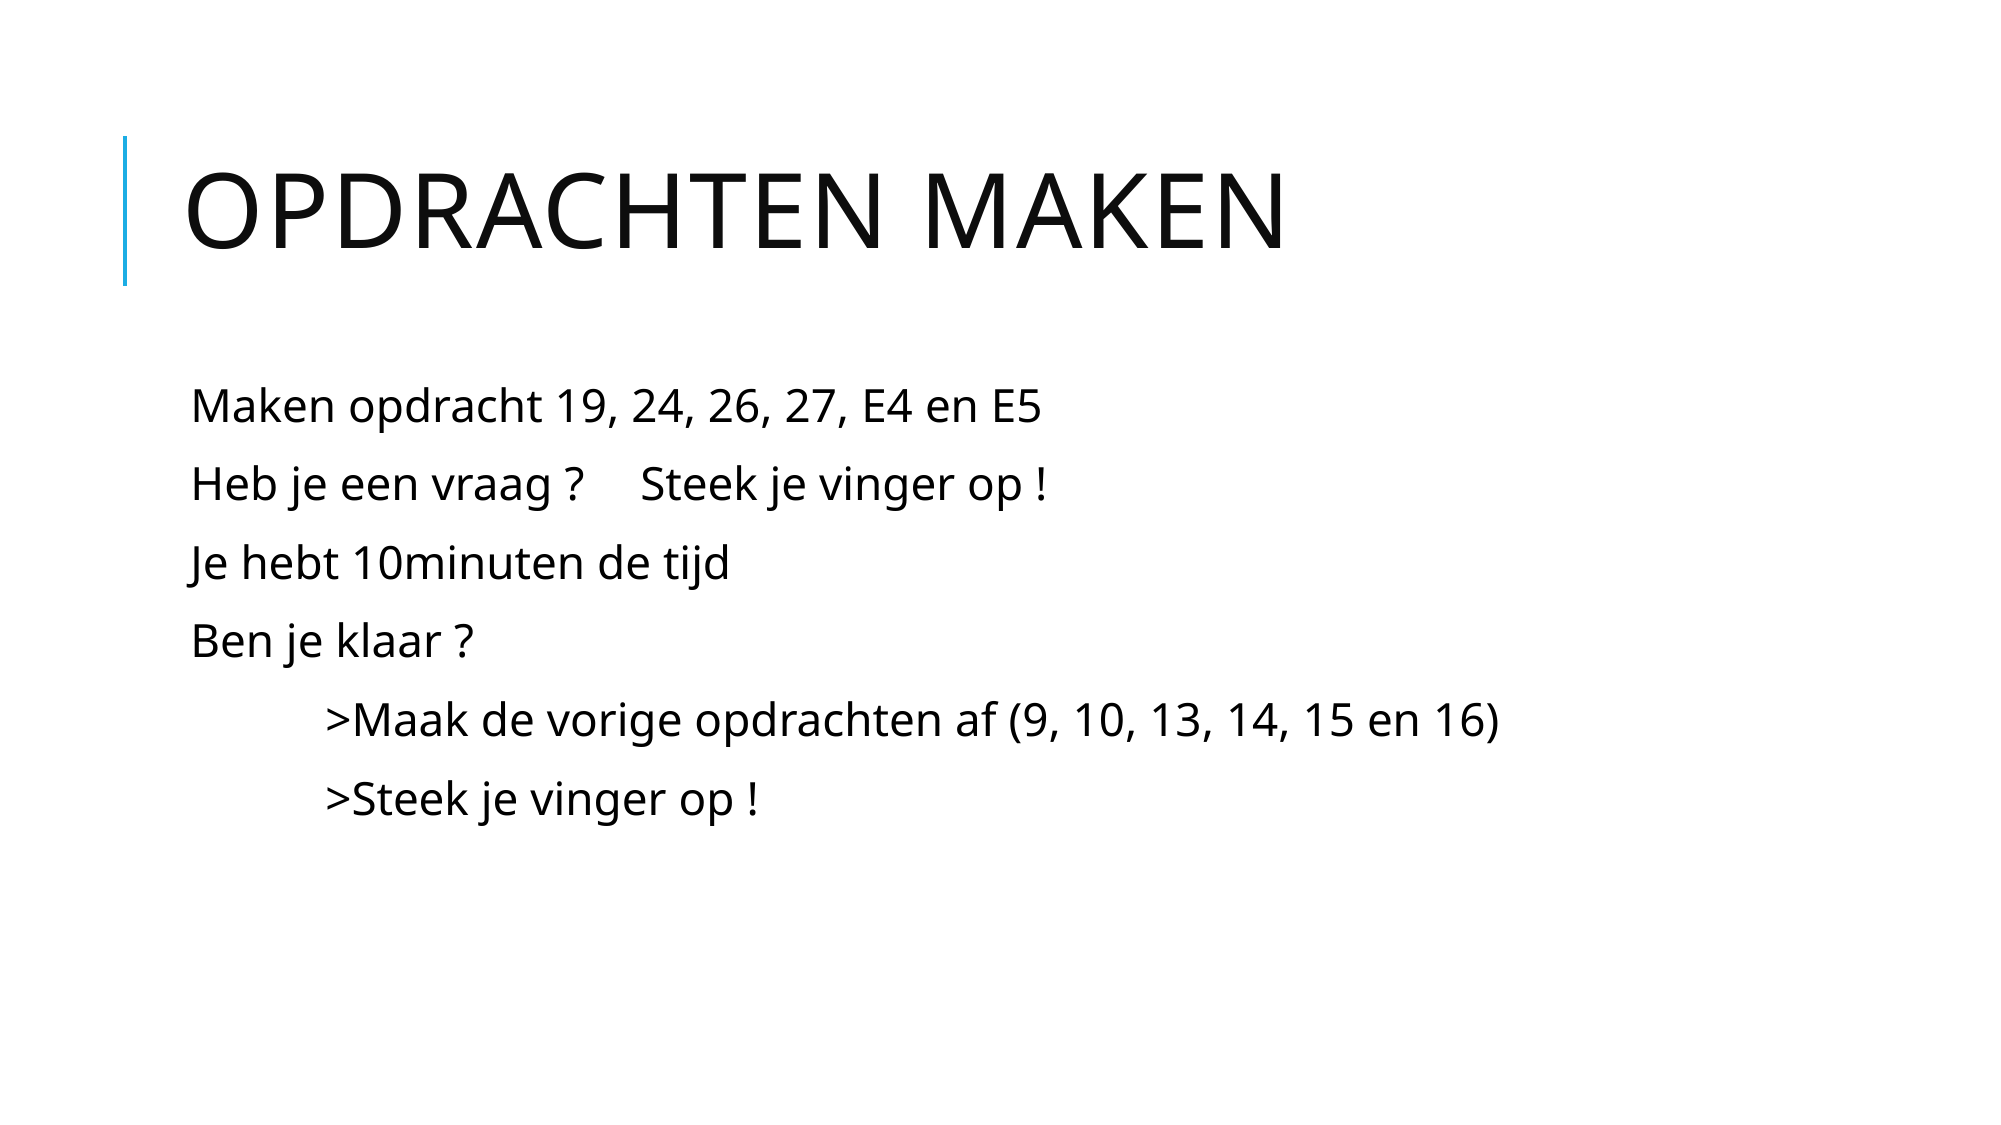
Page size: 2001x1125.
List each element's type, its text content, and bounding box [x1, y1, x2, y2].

list Maken opdracht 19, 24, 26, 27, E4 en E5 Heb je een vraag ? Steek je vinger op ! Je hebt 10minuten de tijd Ben je klaar ? >Maak de vorige opdrachten af (9, 10, 13, 14, 15 en 16) >Steek je vinger op ! [168, 375, 1763, 1035]
title Opdrachten maken [168, 96, 1763, 342]
